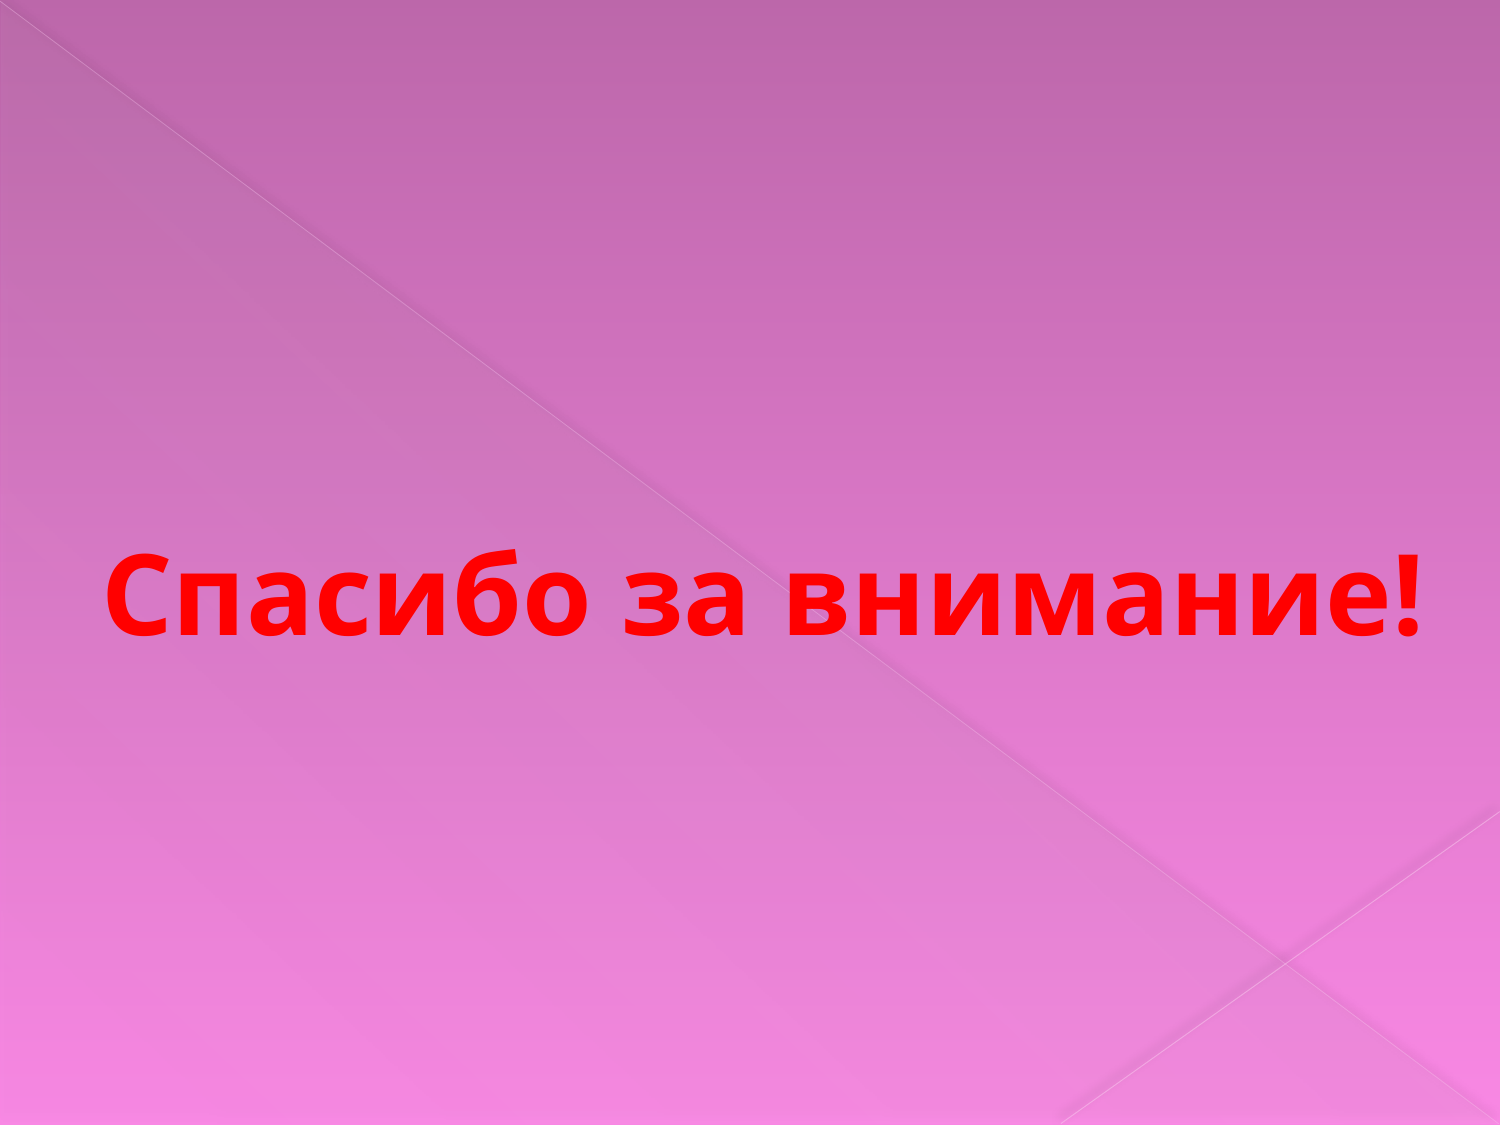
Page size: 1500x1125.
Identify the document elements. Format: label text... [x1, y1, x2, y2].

text_box Спасибо за внимание! [85, 515, 1441, 666]
